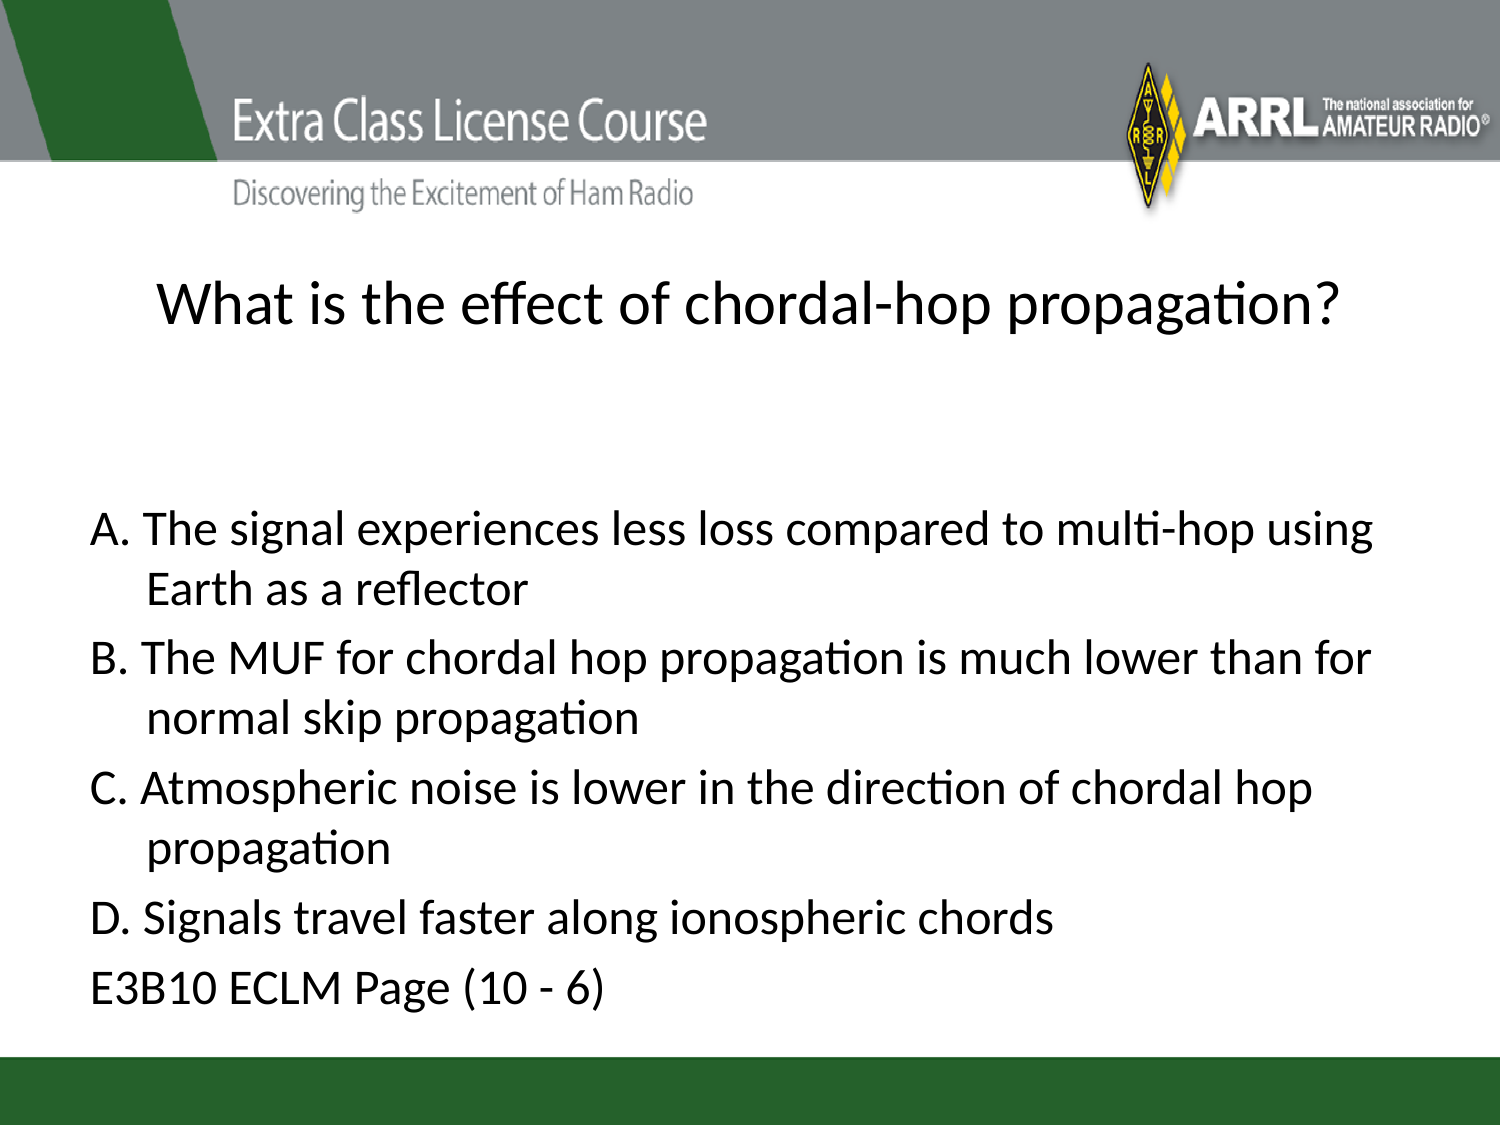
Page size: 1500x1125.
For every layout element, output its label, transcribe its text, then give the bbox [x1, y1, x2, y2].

picture [0, 0, 1500, 1125]
list A. The signal experiences less loss compared to multi-hop using Earth as a reflector B. The MUF for chordal hop propagation is much lower than for normal skip propagation C. Atmospheric noise is lower in the direction of chordal hop propagation D. Signals travel faster along ionospheric chords E3B10 ECLM Page (10 - 6) [75, 487, 1425, 1005]
title What is the effect of chordal-hop propagation? [75, 254, 1425, 435]
